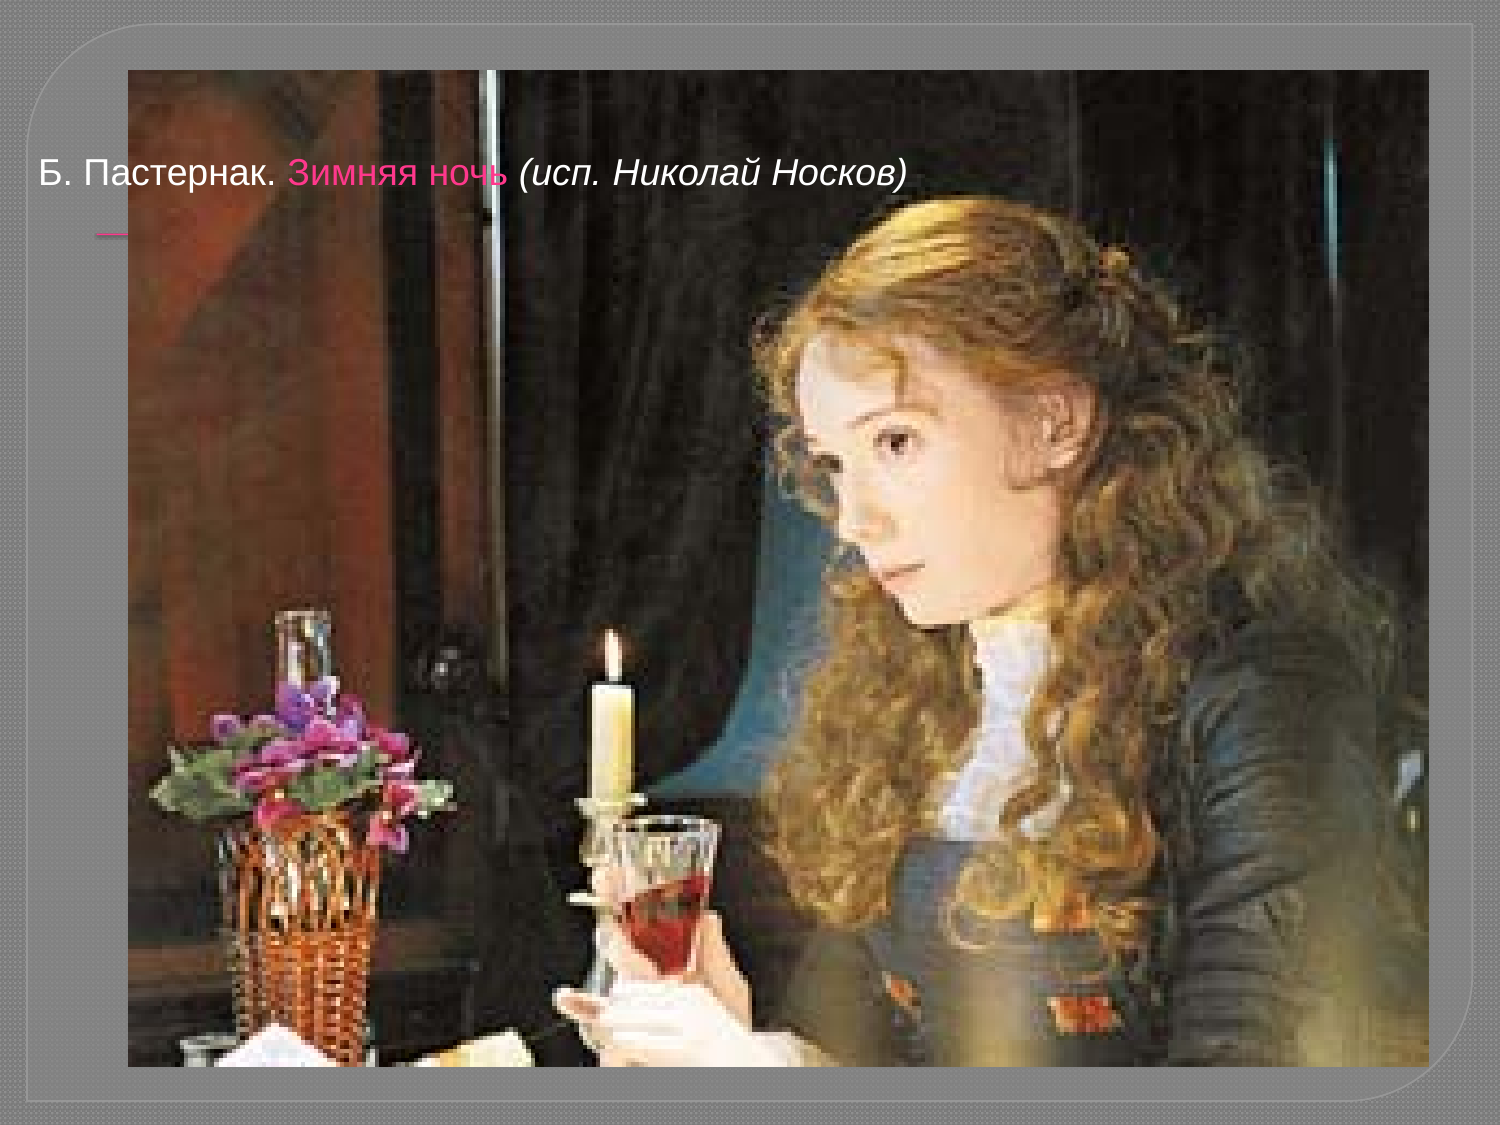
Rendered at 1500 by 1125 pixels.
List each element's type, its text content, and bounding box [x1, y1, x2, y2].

picture [128, 70, 1429, 1067]
text_box Б. Пастернак. Зимняя ночь (исп. Николай Носков) [23, 140, 121, 246]
